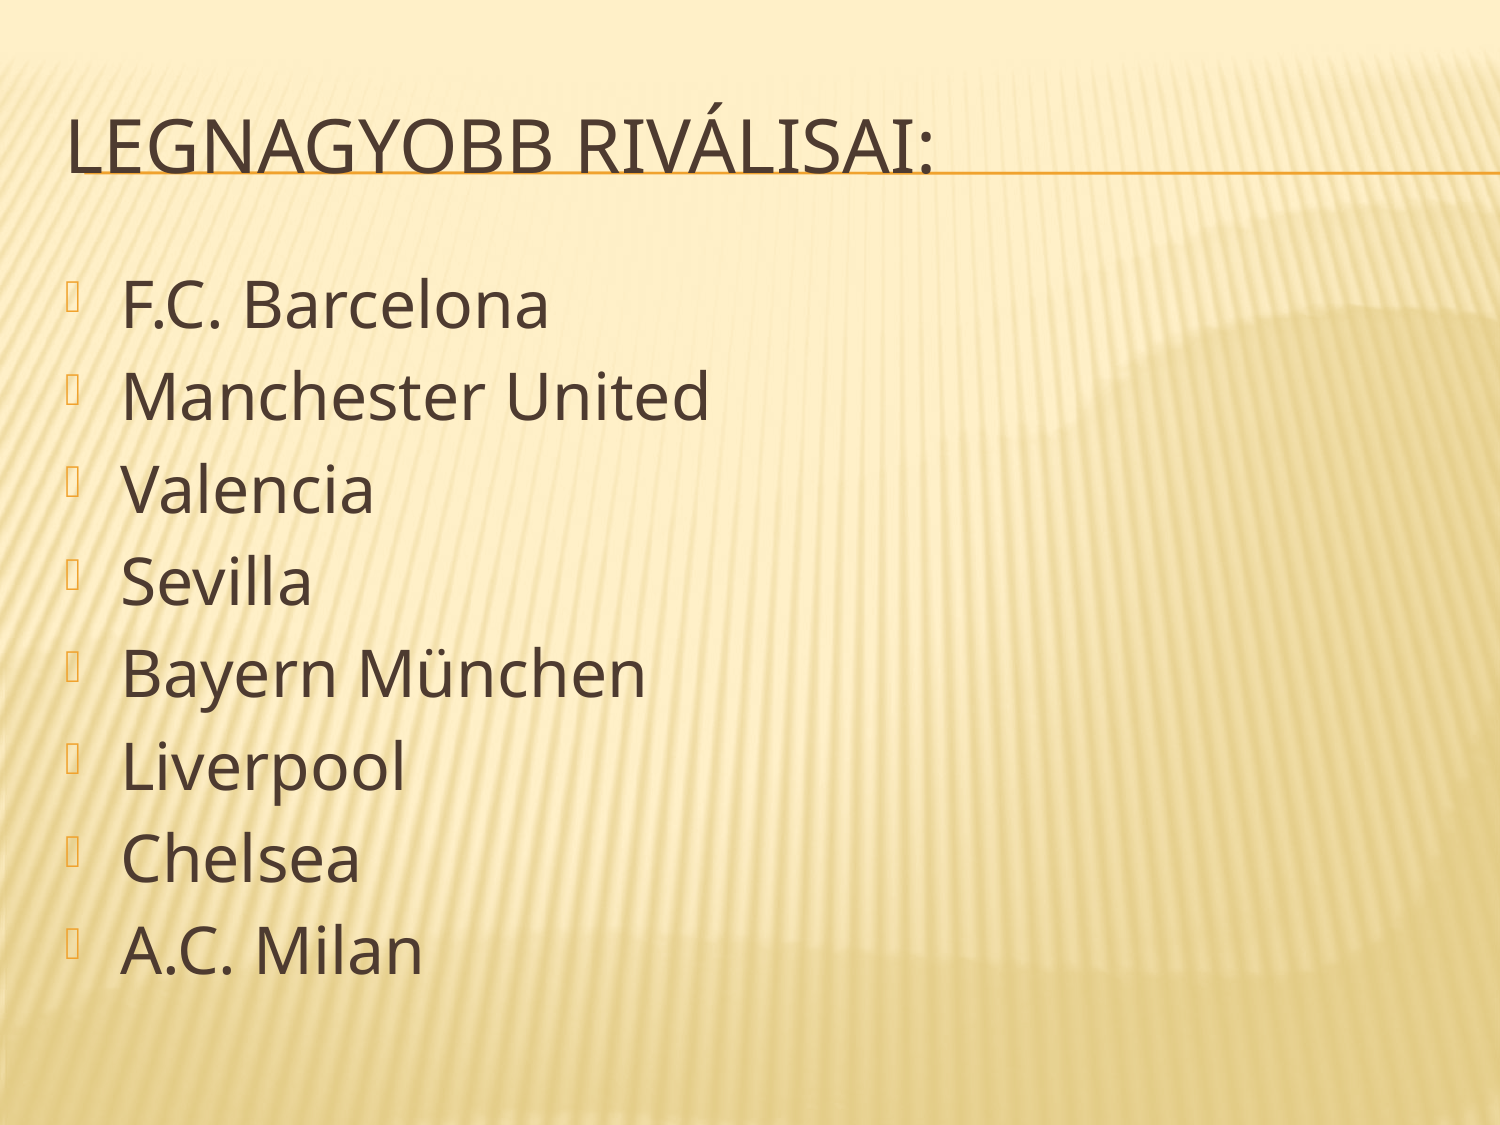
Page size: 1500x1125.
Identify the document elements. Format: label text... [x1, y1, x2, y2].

list F.C. Barcelona Manchester United Valencia Sevilla Bayern München Liverpool Chelsea A.C. Milan [50, 254, 1475, 998]
title Legnagyobb riválisai: [50, 75, 1475, 213]
